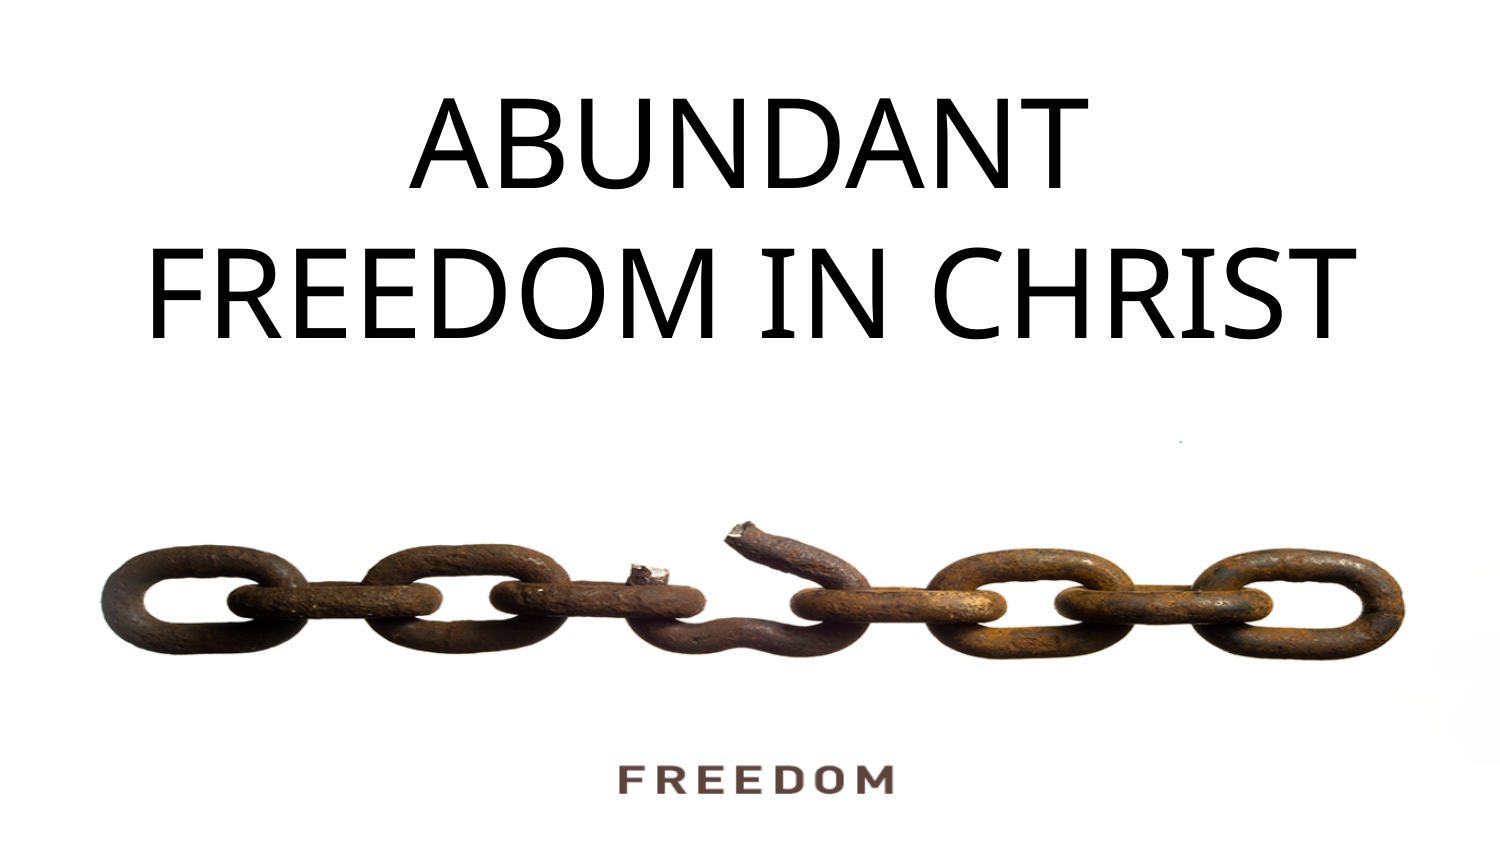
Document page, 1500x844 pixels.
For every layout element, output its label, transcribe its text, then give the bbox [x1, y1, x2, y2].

text_box ABUNDANT FREEDOM IN CHRIST [100, 55, 1400, 371]
picture [0, 436, 1500, 844]
